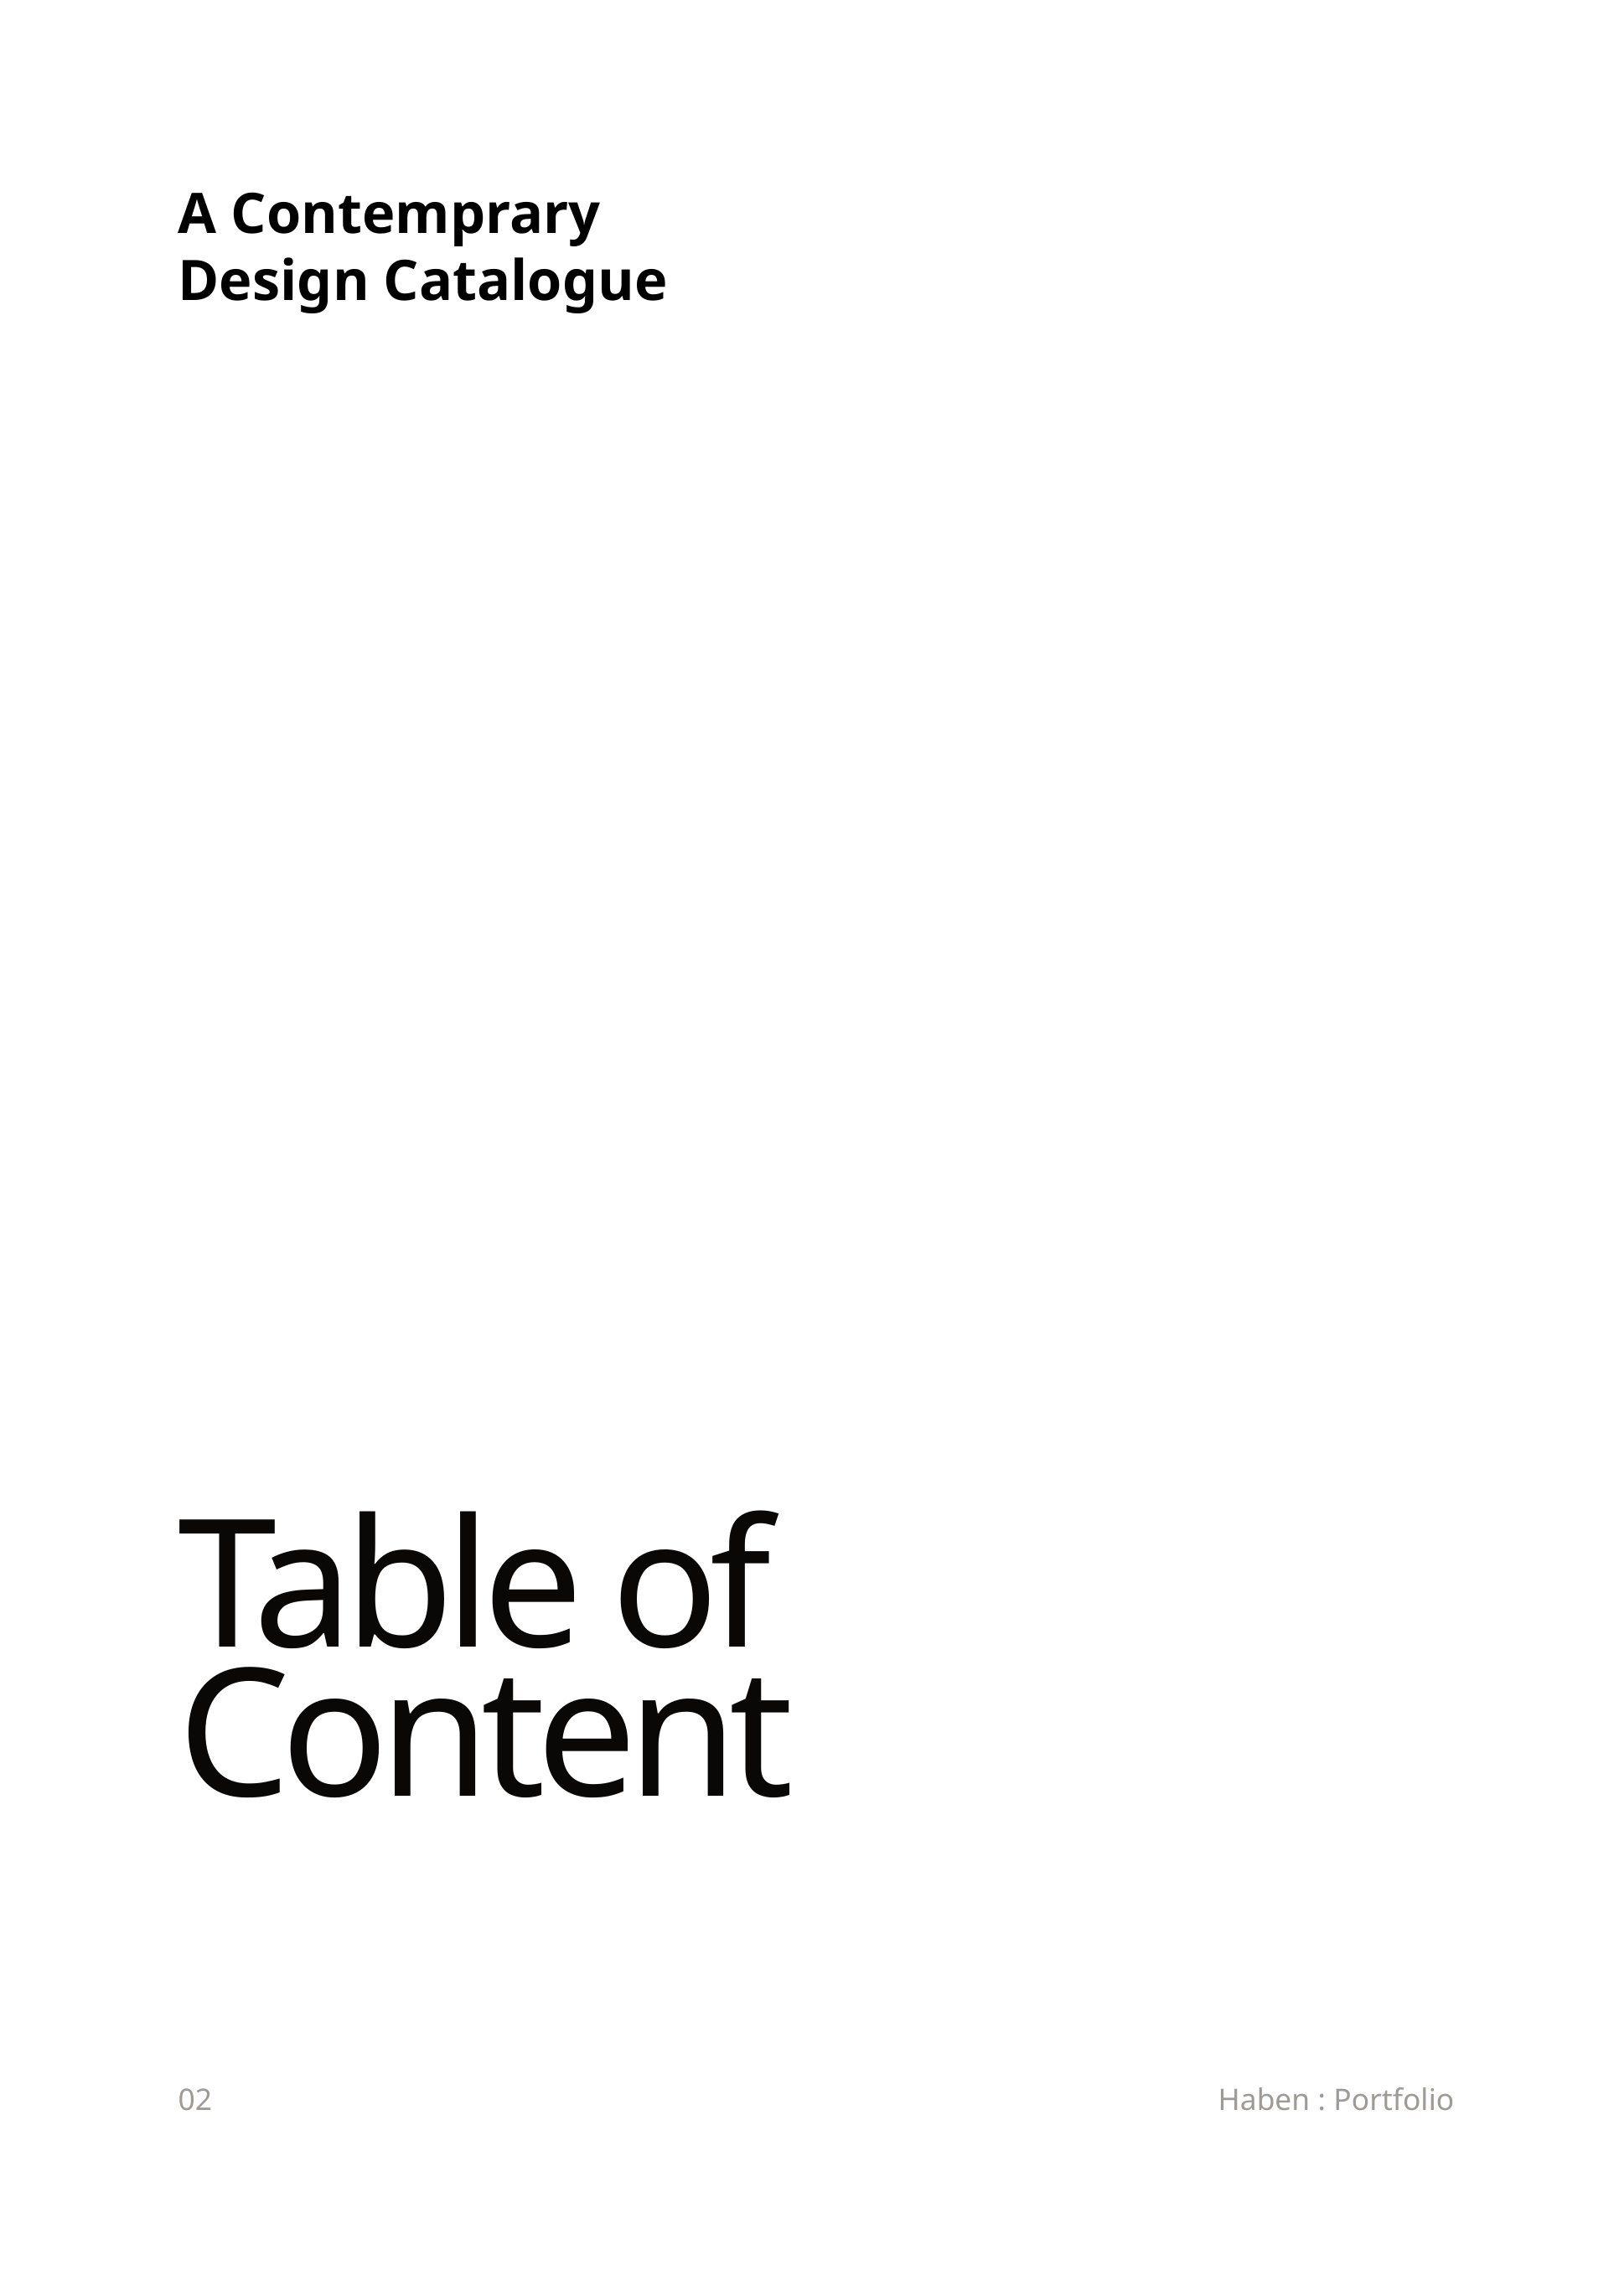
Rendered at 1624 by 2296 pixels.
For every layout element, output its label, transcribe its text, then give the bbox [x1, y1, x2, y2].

text_box A Contemprary Design Catalogue [174, 173, 685, 315]
text_box 02 [174, 2077, 216, 2120]
text_box Haben : Portfolio [1214, 2077, 1458, 2120]
text_box Table of Content [174, 1523, 860, 1830]
